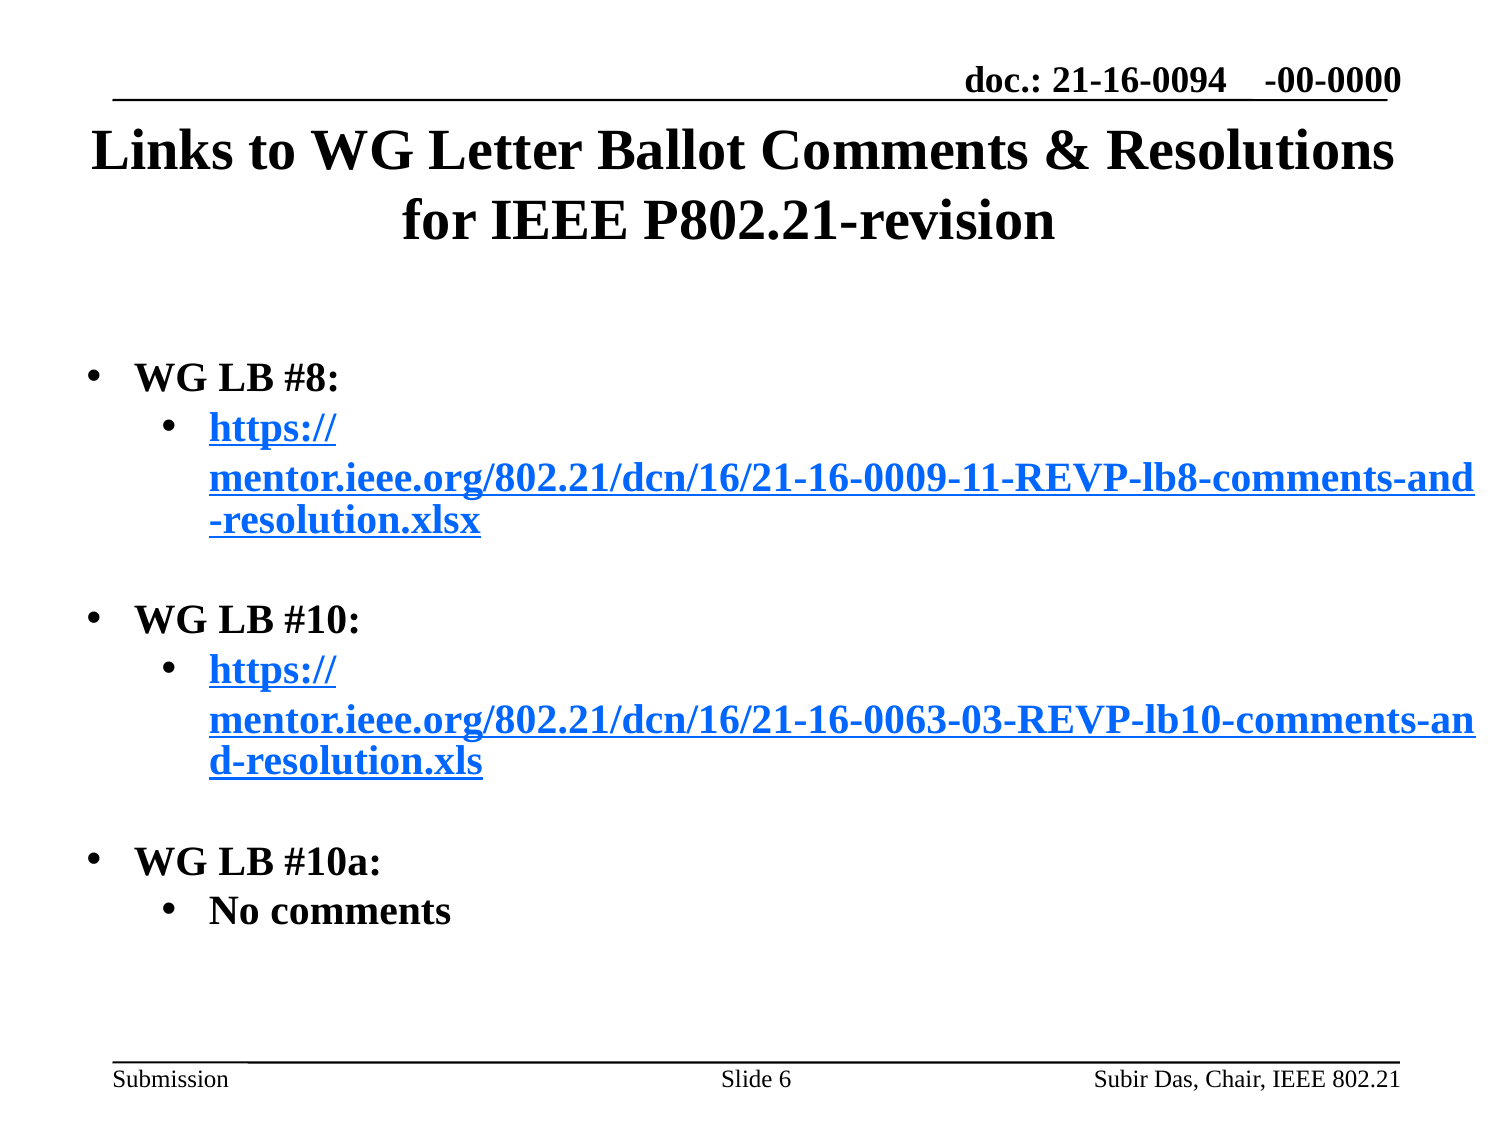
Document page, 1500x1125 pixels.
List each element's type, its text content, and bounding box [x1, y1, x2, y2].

text_box WG LB #8: https://mentor.ieee.org/802.21/dcn/16/21-16-0009-11-REVP-lb8-comments-and-resolution.xlsx WG LB #10: https://mentor.ieee.org/802.21/dcn/16/21-16-0063-03-REVP-lb10-comments-and-resolution.xls WG LB #10a: No comments [71, 312, 1497, 858]
text_box Slide 6 [675, 1062, 838, 1093]
footer Subir Das, Chair, IEEE 802.21 [1089, 1061, 1402, 1093]
title Links to WG Letter Ballot Comments & Resolutions for IEEE P802.21-revision [37, 124, 1451, 238]
